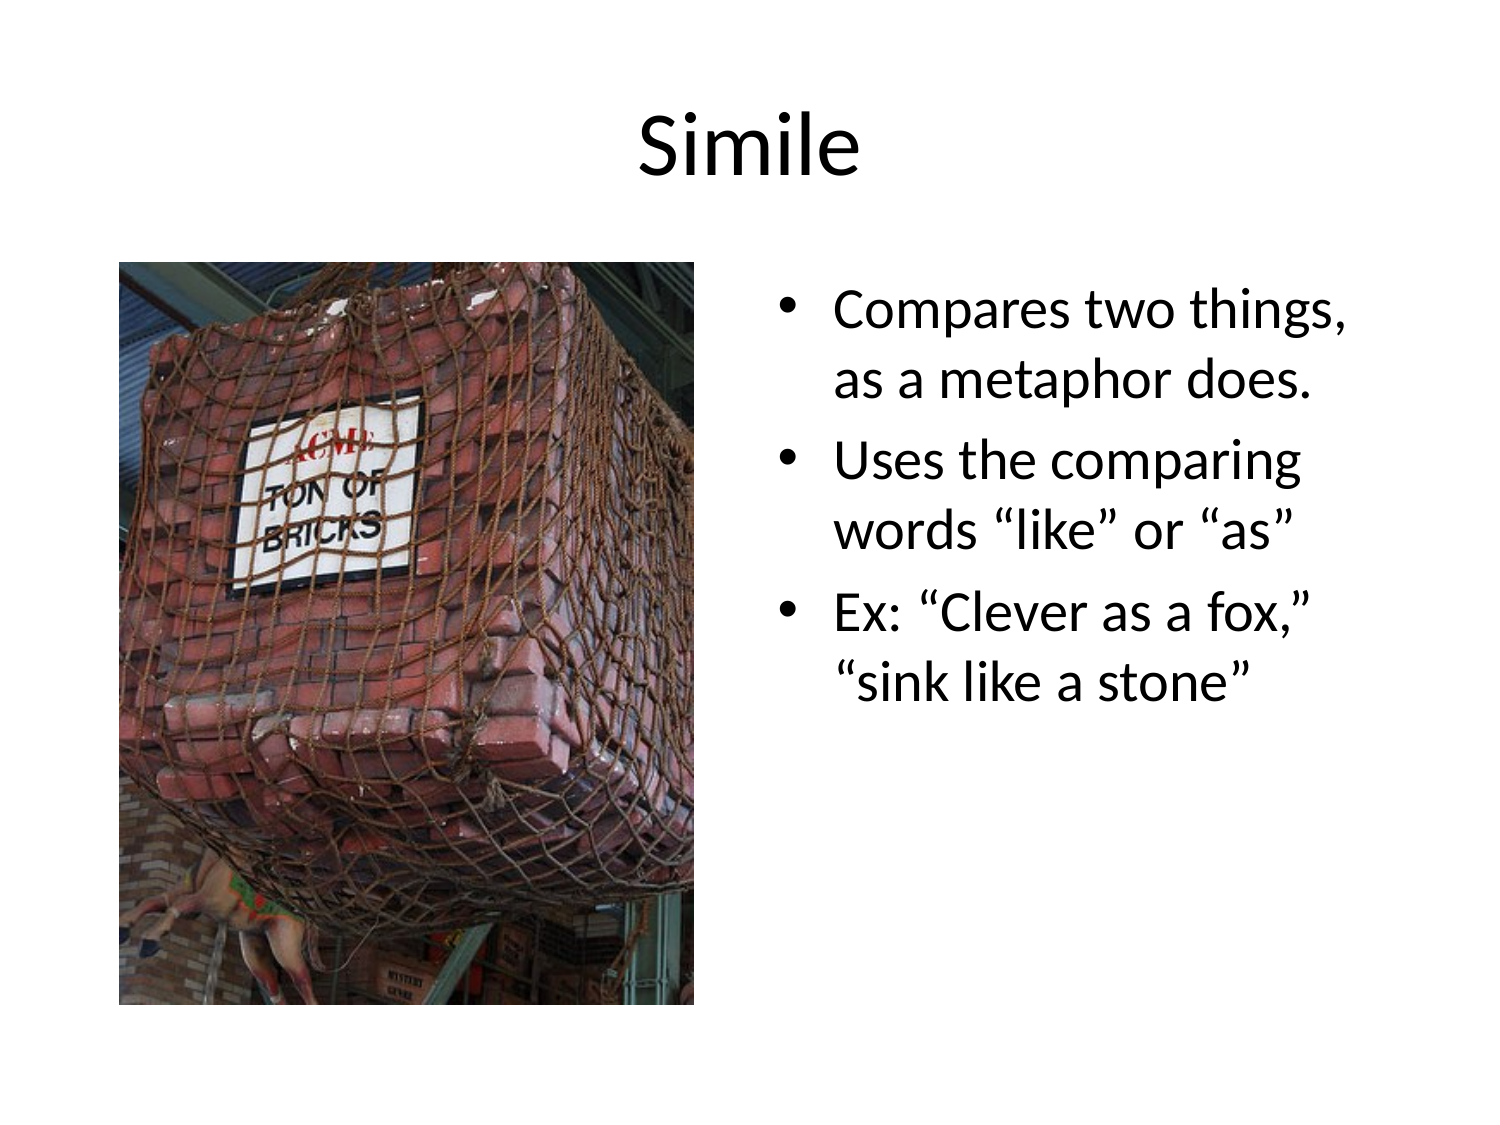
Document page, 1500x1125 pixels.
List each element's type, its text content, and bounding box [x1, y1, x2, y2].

title Simile [75, 45, 1425, 233]
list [118, 262, 694, 1006]
list Compares two things, as a metaphor does. Uses the comparing words “like” or “as” Ex: “Clever as a fox,” “sink like a stone” [762, 262, 1425, 1005]
